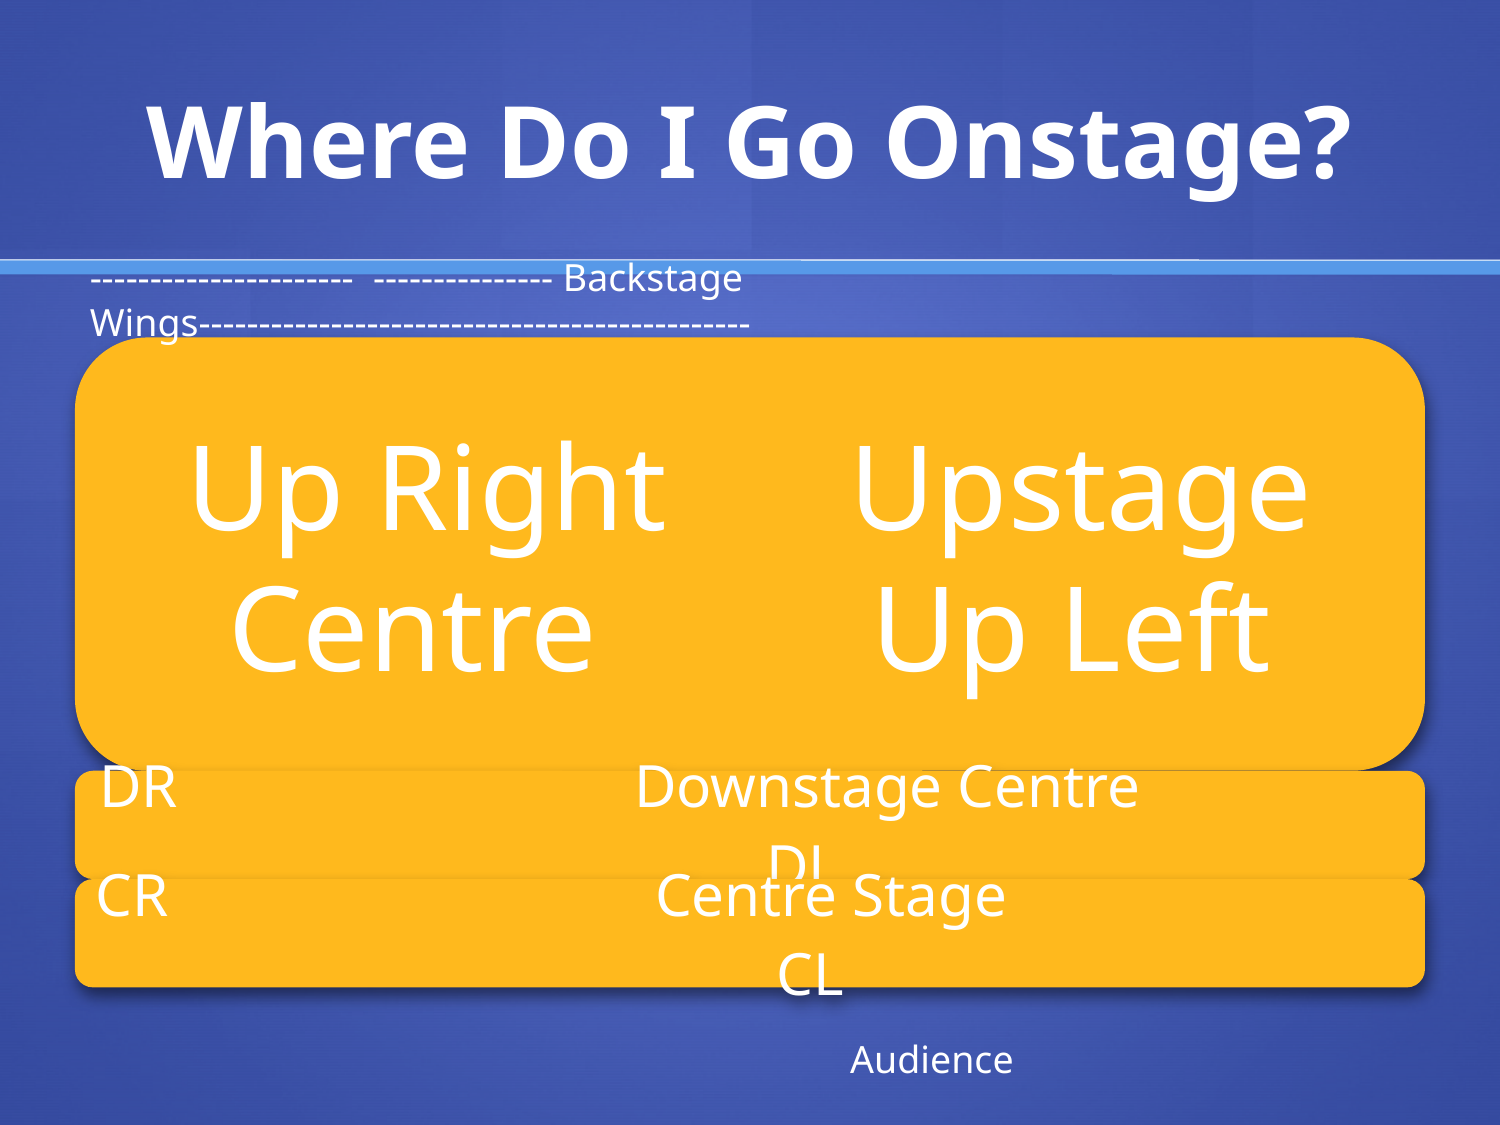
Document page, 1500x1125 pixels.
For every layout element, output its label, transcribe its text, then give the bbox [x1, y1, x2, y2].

text_box Audience [74, 1028, 1425, 1088]
text_box ---------------------- --------------- Backstage Wings---------------------------------------------- [74, 246, 1425, 336]
title Where Do I Go Onstage? [75, 45, 1425, 233]
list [73, 336, 1426, 989]
